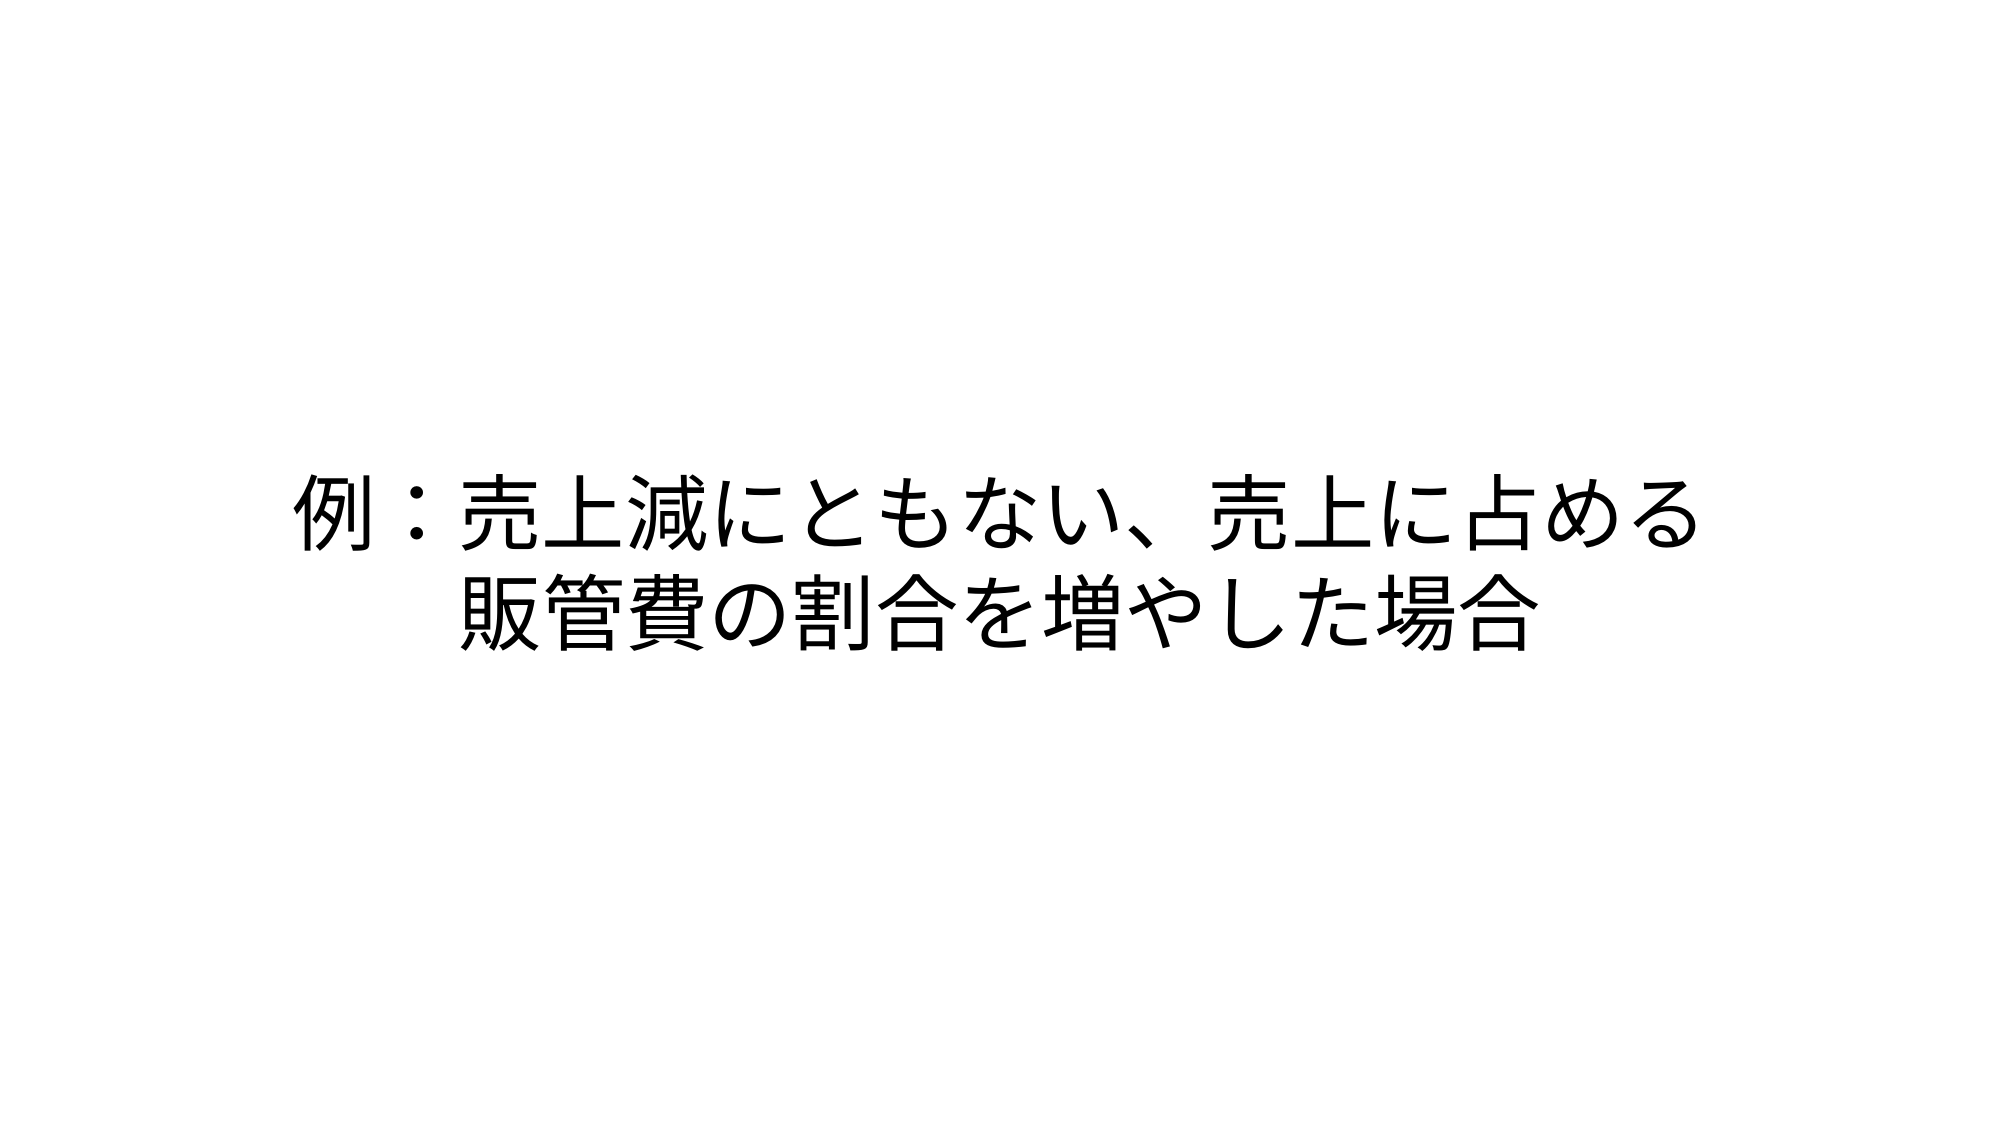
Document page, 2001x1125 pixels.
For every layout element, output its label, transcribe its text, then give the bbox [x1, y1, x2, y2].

text_box 例：売上減にともない、売上に占める 販管費の割合を増やした場合 [0, 453, 2000, 669]
